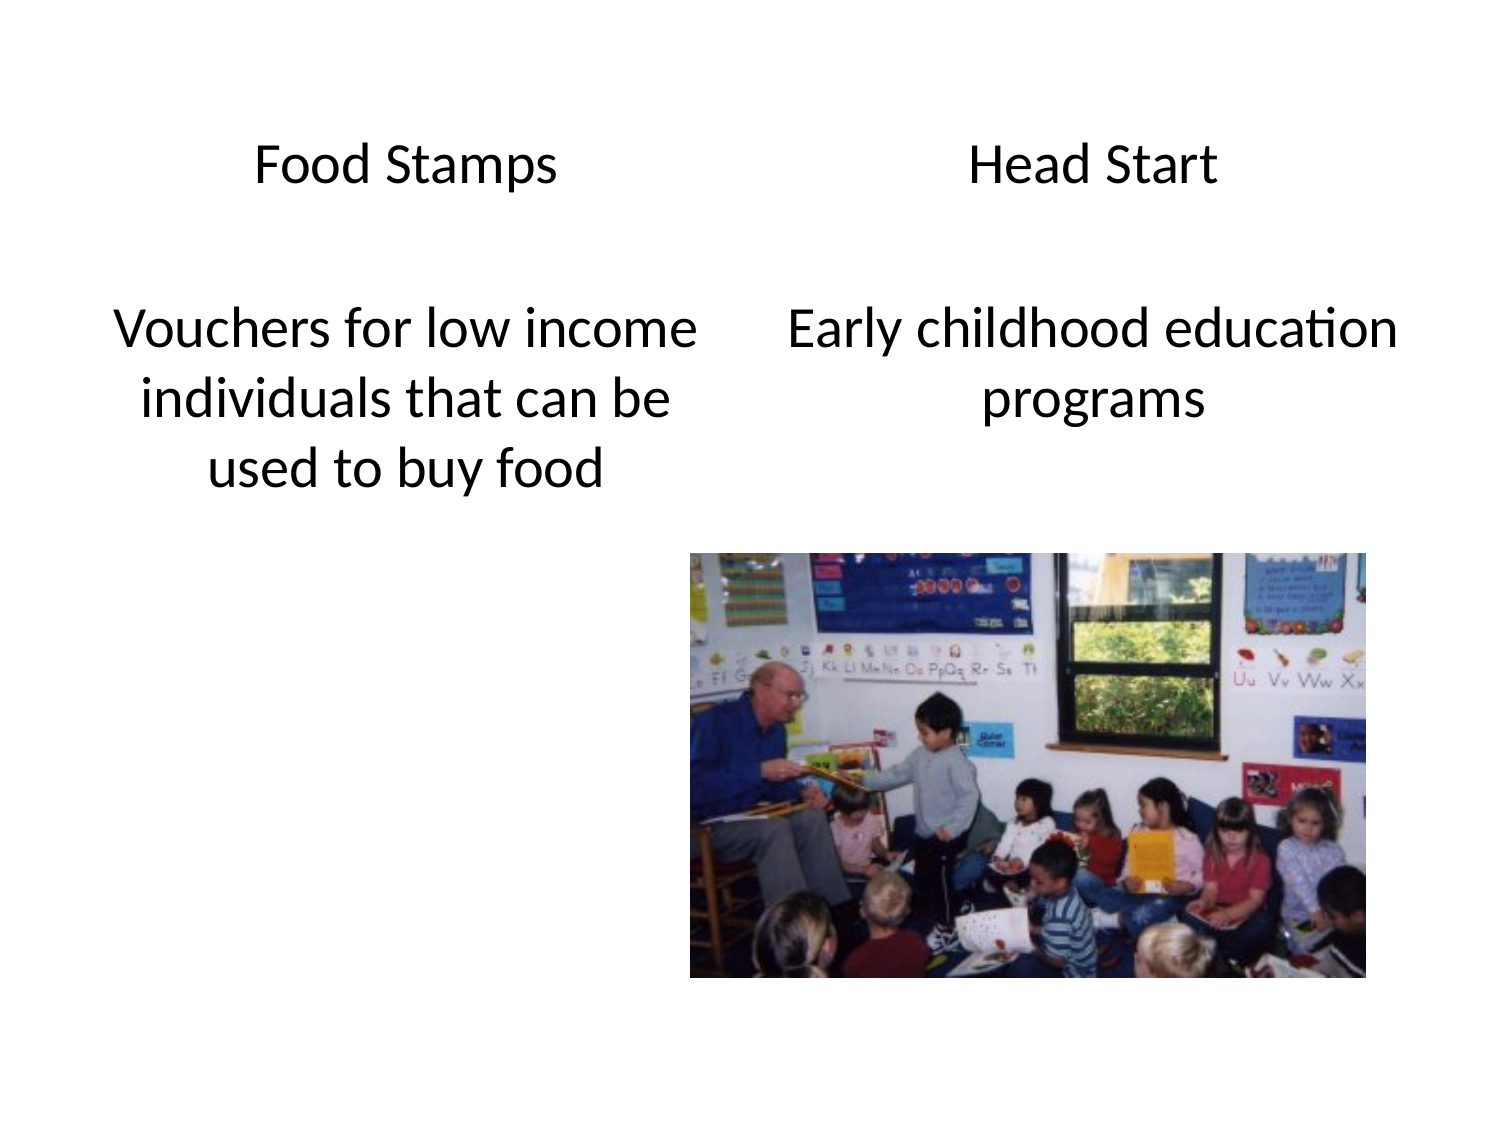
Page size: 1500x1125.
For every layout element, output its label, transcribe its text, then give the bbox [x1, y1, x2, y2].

list Head Start Early childhood education programs [762, 118, 1425, 1005]
picture [689, 553, 1366, 978]
list Food Stamps Vouchers for low income individuals that can be used to buy food [75, 118, 738, 1005]
